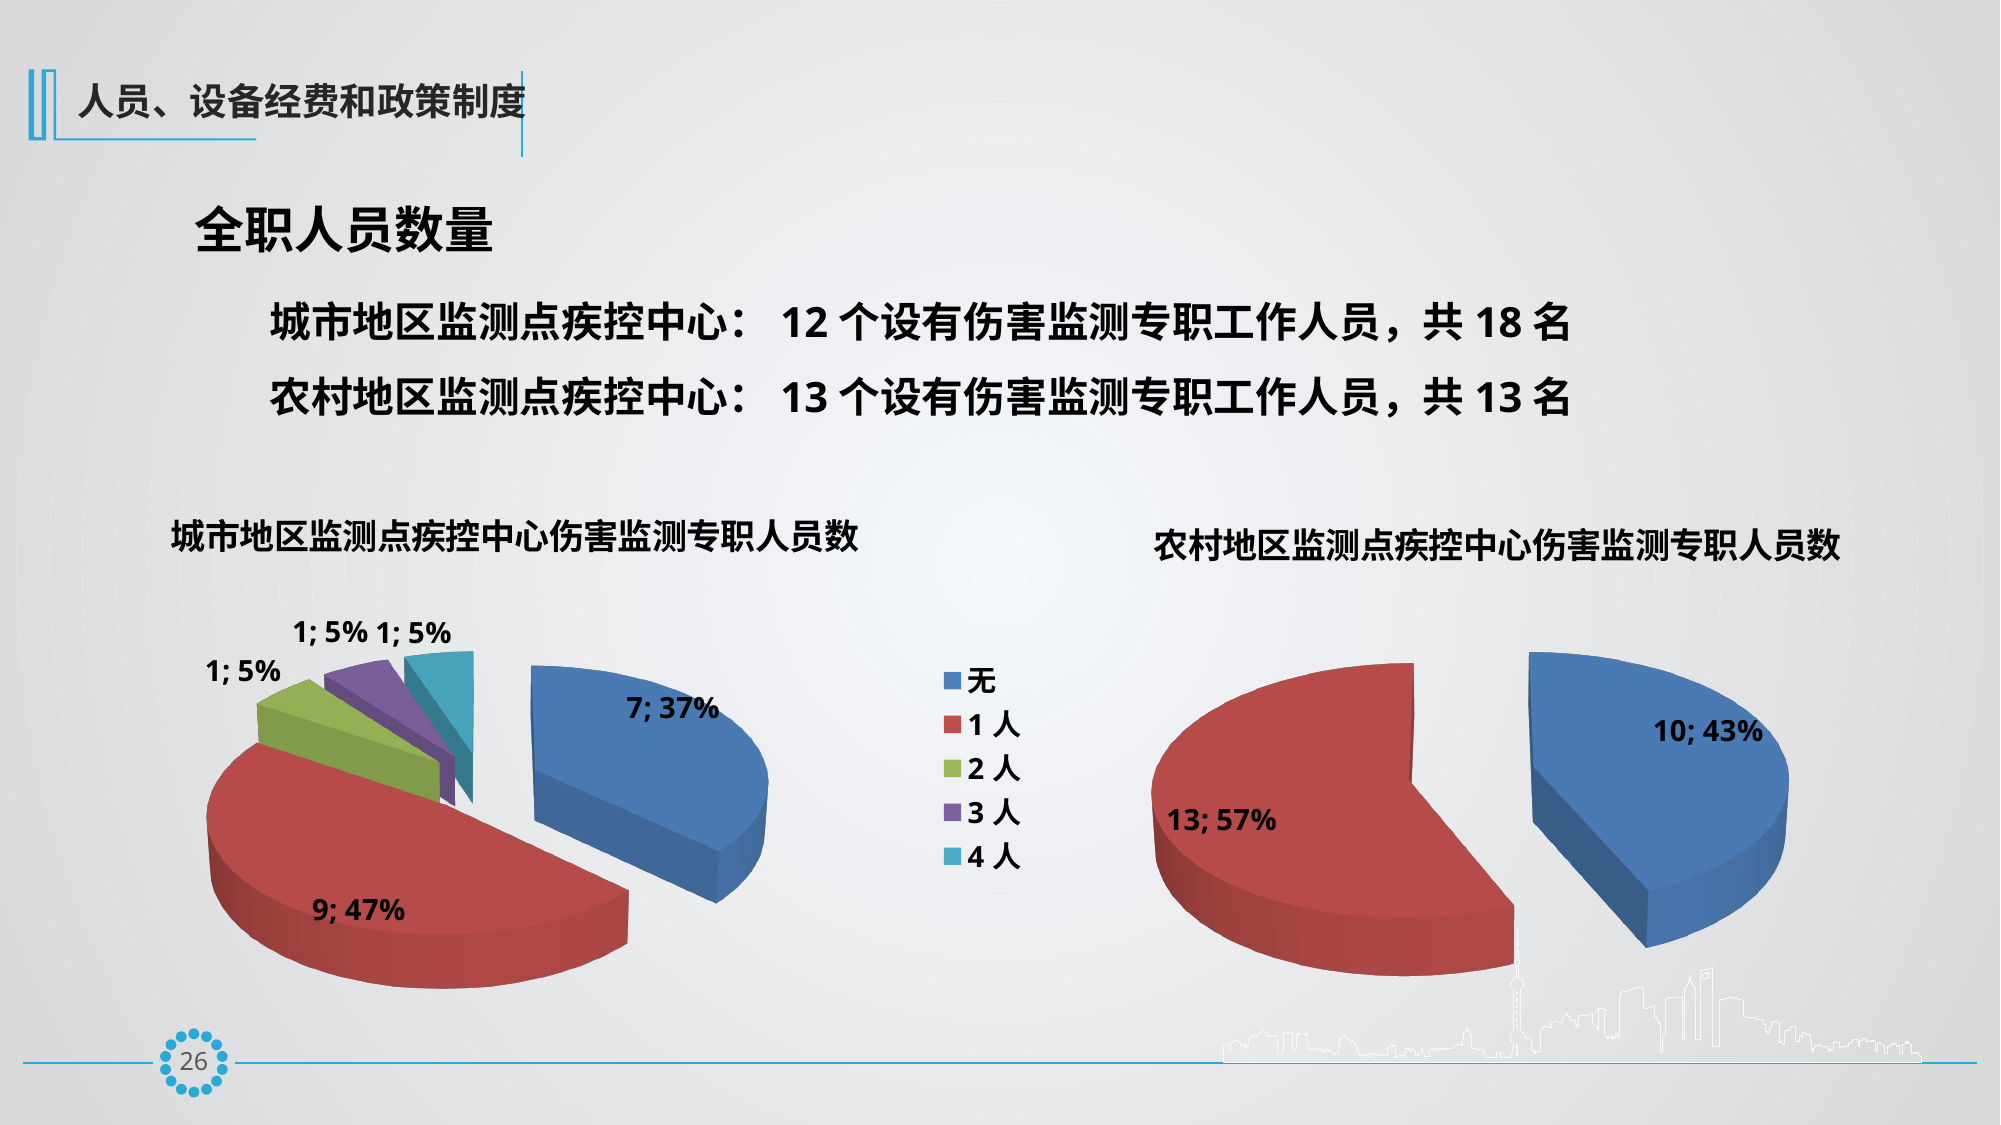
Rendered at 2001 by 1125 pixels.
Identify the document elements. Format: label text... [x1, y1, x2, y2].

text_box 全职人员数量 城市地区监测点疾控中心：12个设有伤害监测专职工作人员，共18名 农村地区监测点疾控中心：13个设有伤害监测专职工作人员，共13名 [179, 160, 1610, 491]
text_box 人员、设备经费和政策制度 [62, 70, 567, 130]
chart [38, 468, 2000, 1056]
slide_number 25 [169, 1056, 218, 1086]
